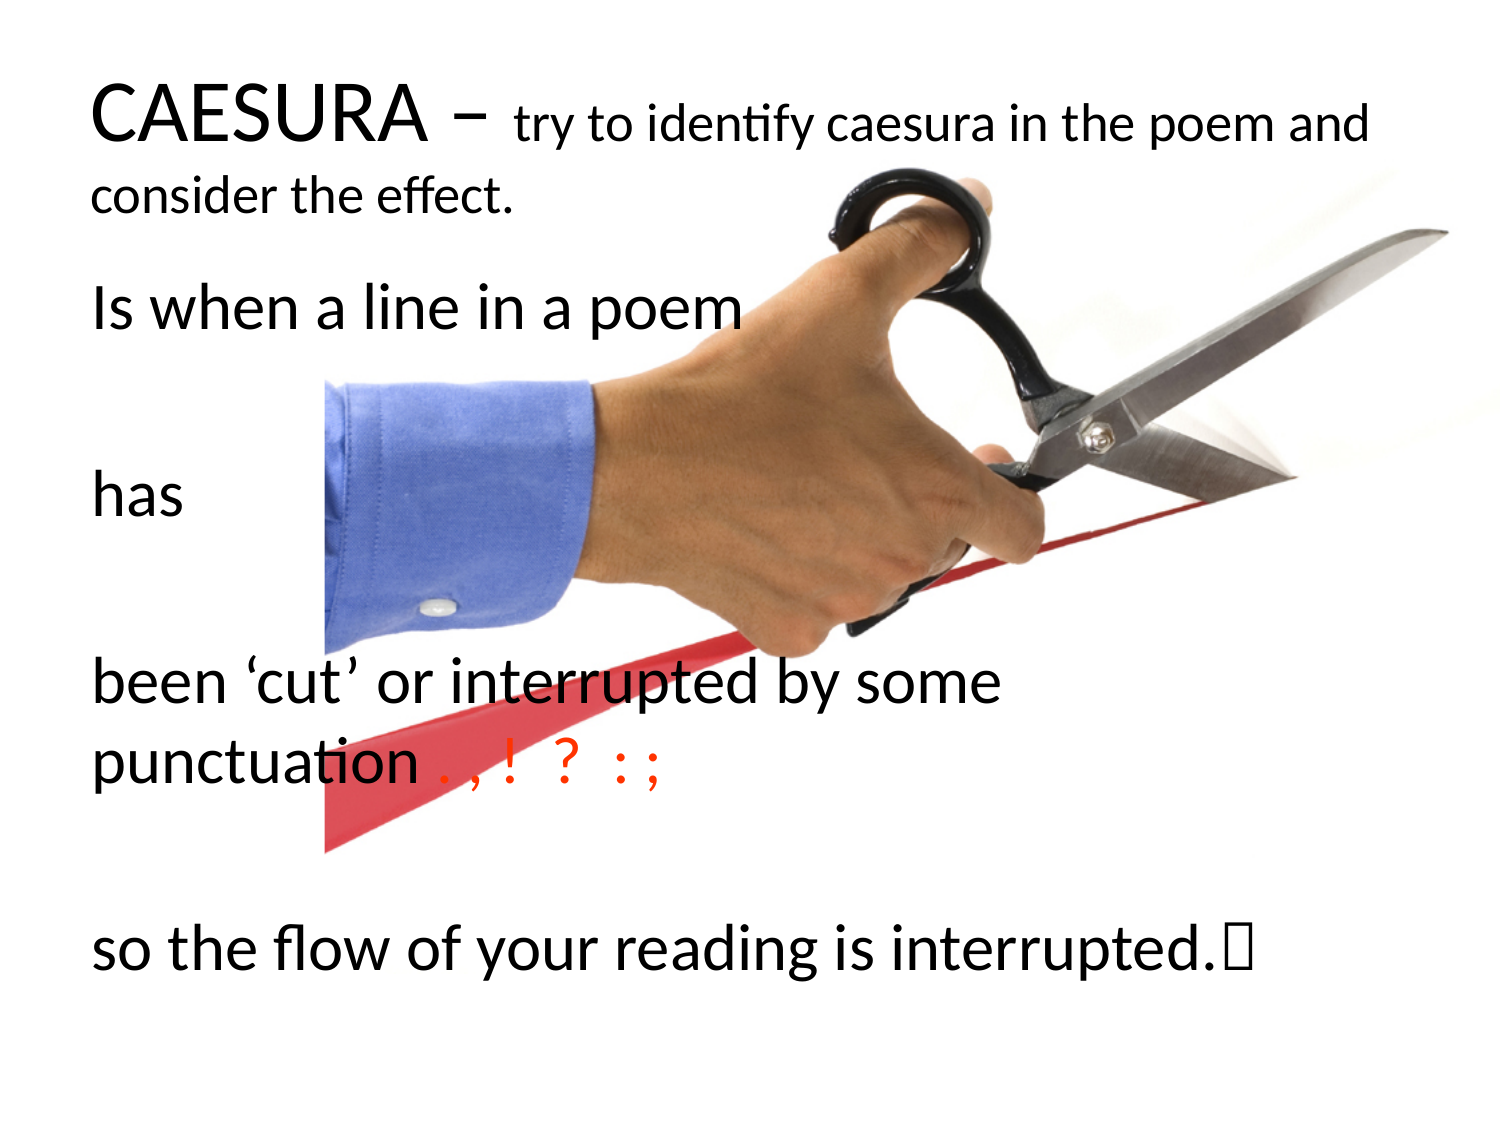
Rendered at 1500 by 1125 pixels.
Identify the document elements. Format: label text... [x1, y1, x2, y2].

title CAESURA – try to identify caesura in the poem and consider the effect. [75, 45, 320, 233]
picture [324, 42, 1500, 974]
list Is when a line in a poem has been ‘cut’ or interrupted by some punctuation . , ! ? : ; so the flow of your reading is interrupted. [76, 255, 1427, 998]
